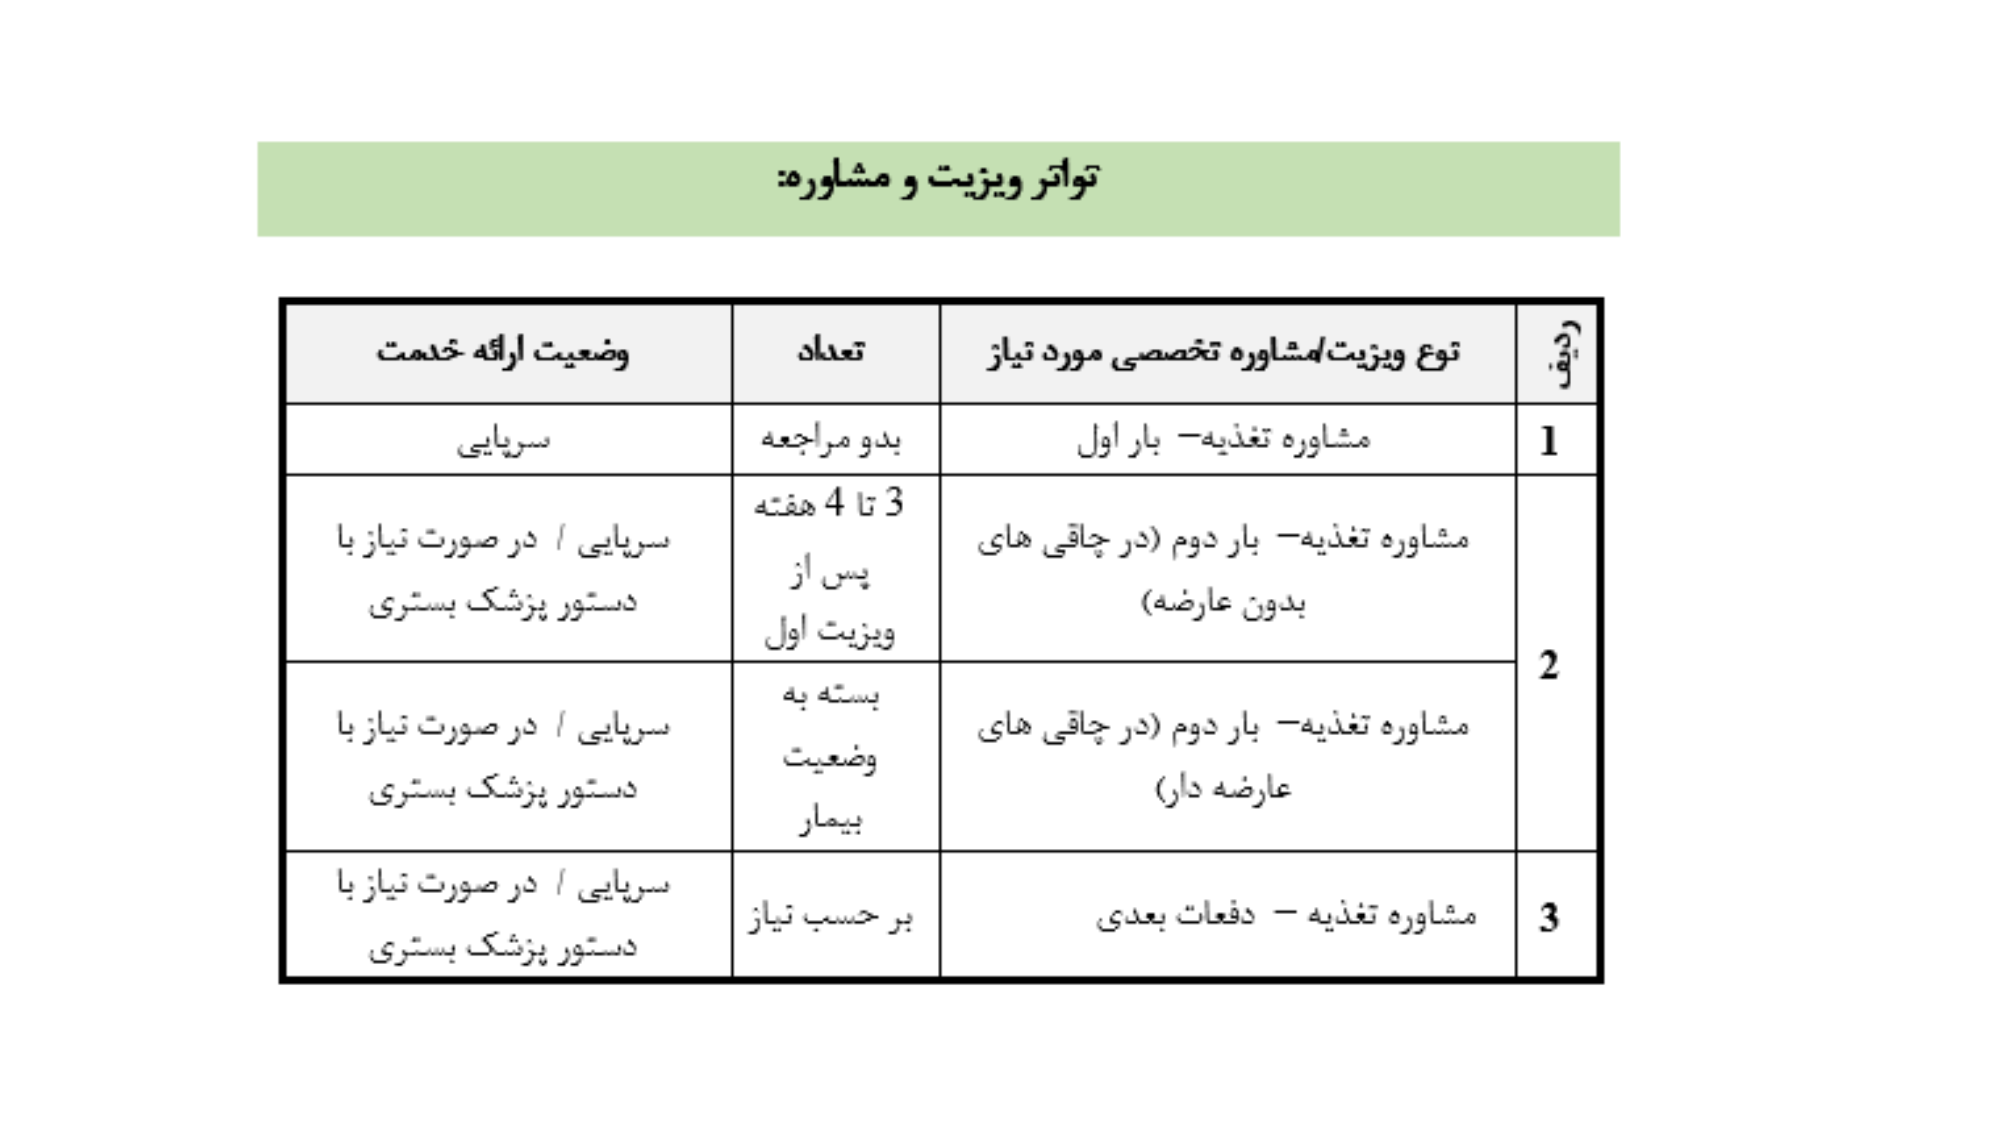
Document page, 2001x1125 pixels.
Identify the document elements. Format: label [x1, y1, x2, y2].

picture [240, 111, 1642, 1014]
